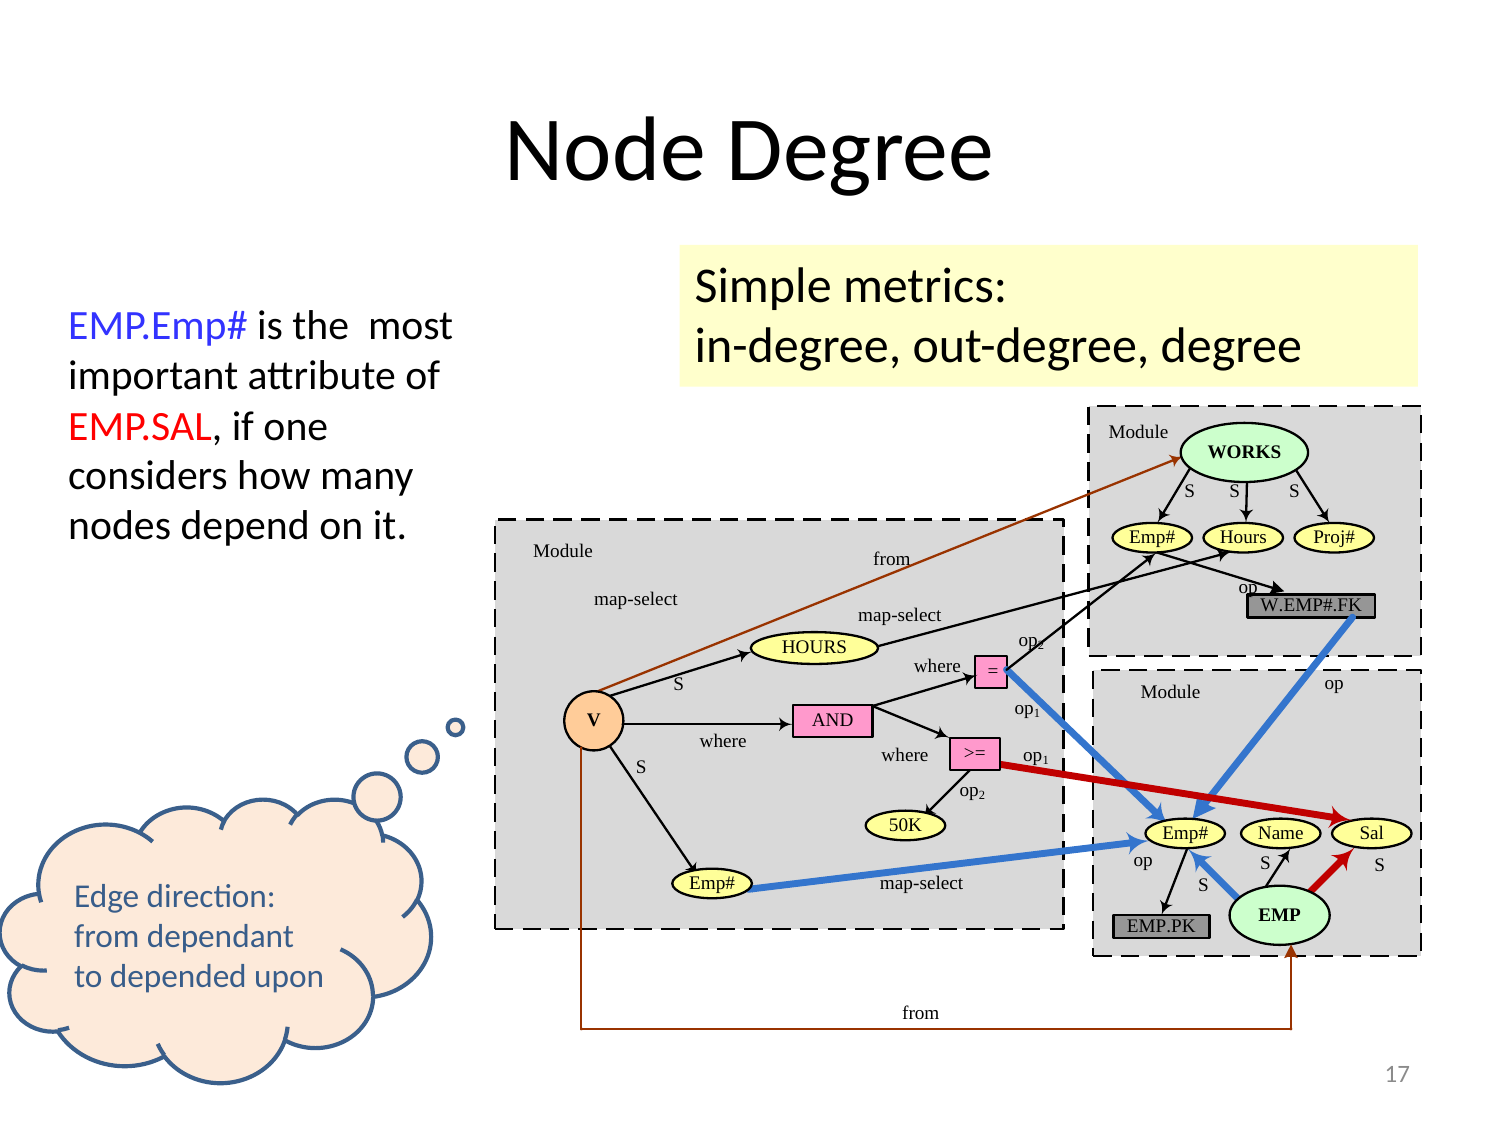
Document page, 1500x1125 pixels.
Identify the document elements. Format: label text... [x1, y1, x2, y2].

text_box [489, 400, 1426, 1035]
title Node Degree [112, 50, 1388, 238]
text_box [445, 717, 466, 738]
list Simple metrics: in-degree, out-degree, degree [679, 244, 1418, 387]
text_box Edge direction: from dependant to depended upon [404, 739, 440, 775]
text_box EMP.Emp# is the most important attribute of EMP.SAL, if one considers how many nodes depend on it. [53, 290, 481, 586]
text_box Edge direction: from dependant to depended upon [0, 771, 434, 1086]
slide_number 17 [1074, 1042, 1425, 1103]
